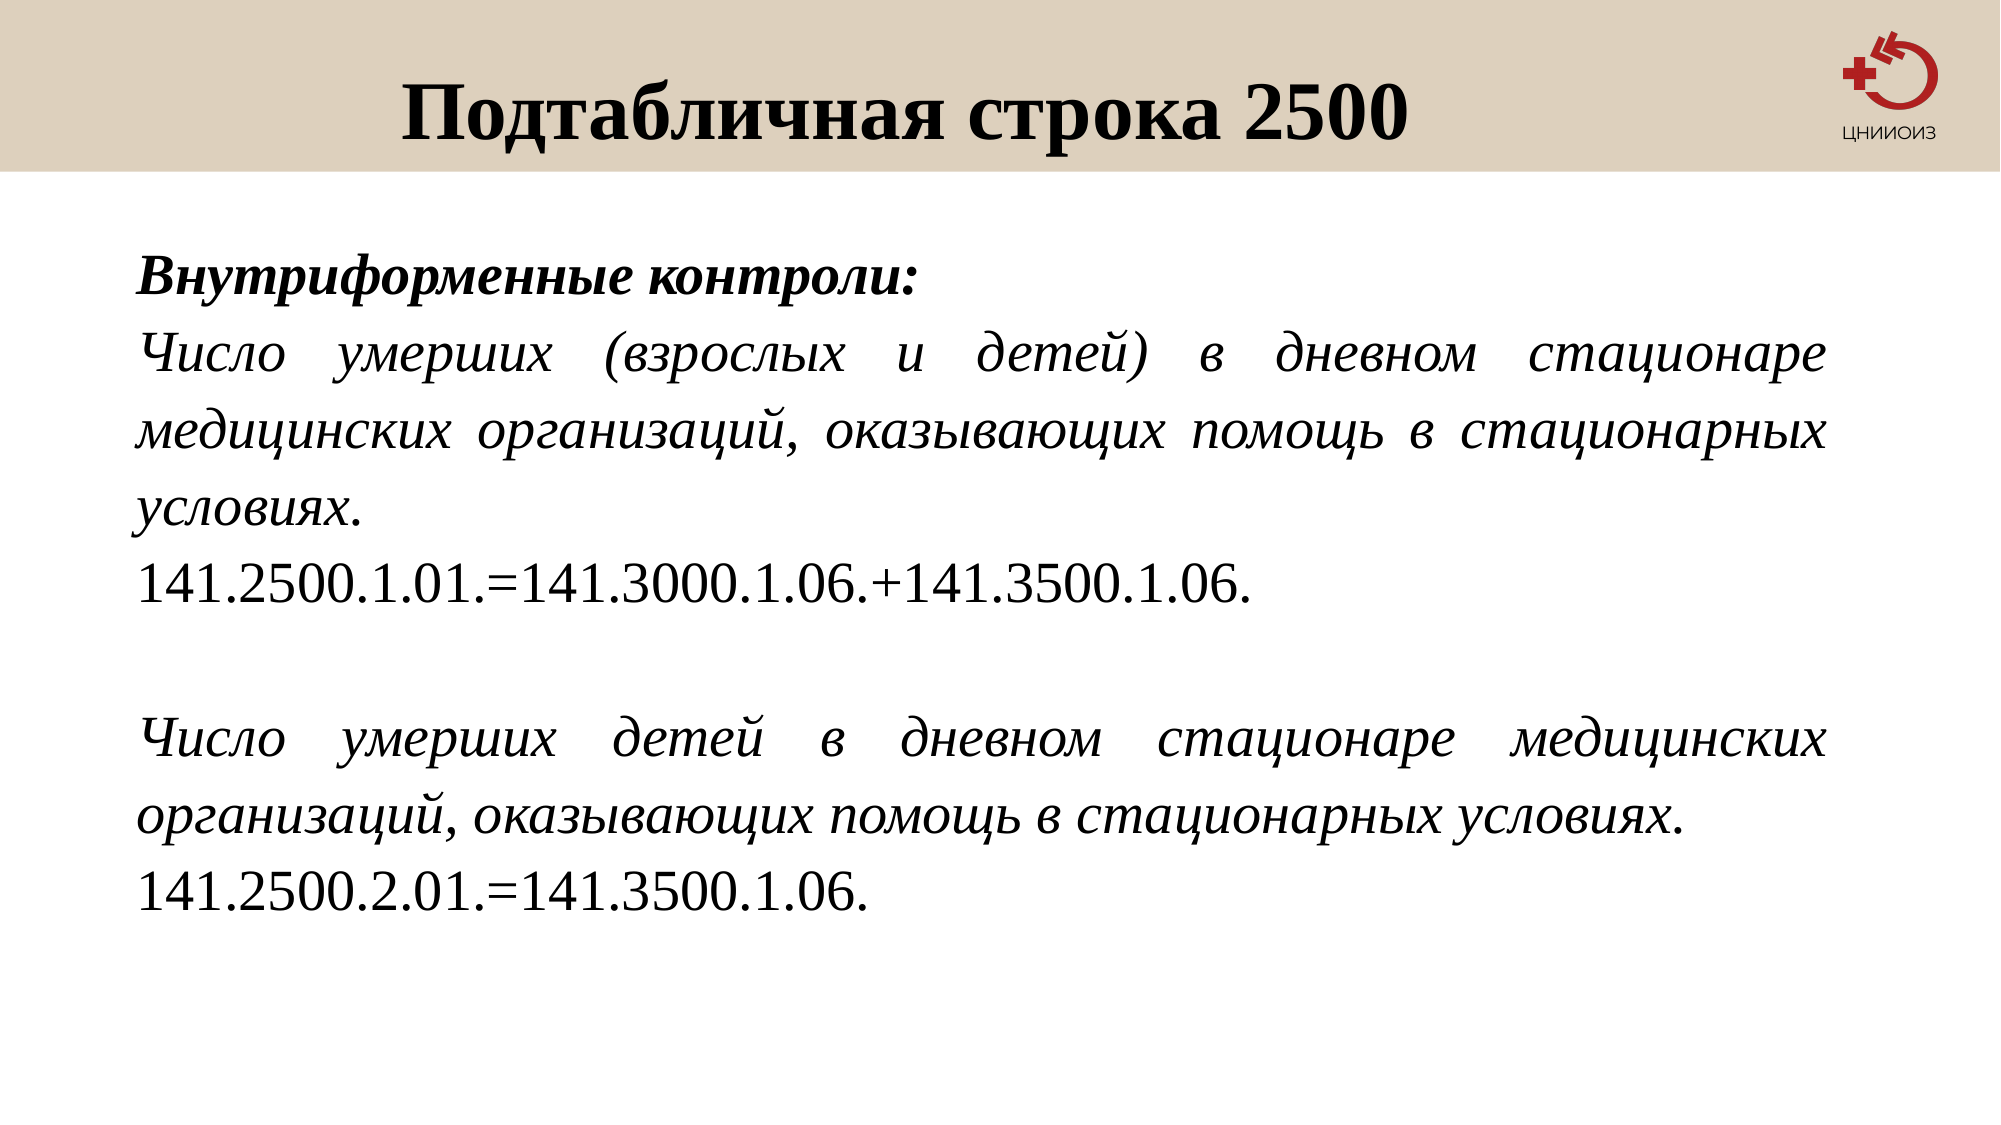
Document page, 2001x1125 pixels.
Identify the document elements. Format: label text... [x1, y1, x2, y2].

text_box Внутриформенные контроли: Число умерших (взрослых и детей) в дневном стационаре медицинских организаций, оказывающих помощь в стационарных условиях. 141.2500.1.01.=141.3000.1.06.+141.3500.1.06. Число умерших детей в дневном стационаре медицинских организаций, оказывающих помощь в стационарных условиях. 141.2500.2.01.=141.3500.1.06. [121, 214, 1844, 1058]
text_box [0, 0, 2000, 173]
text_box Подтабличная строка 2500 [230, 40, 1581, 172]
picture [1843, 31, 1938, 142]
